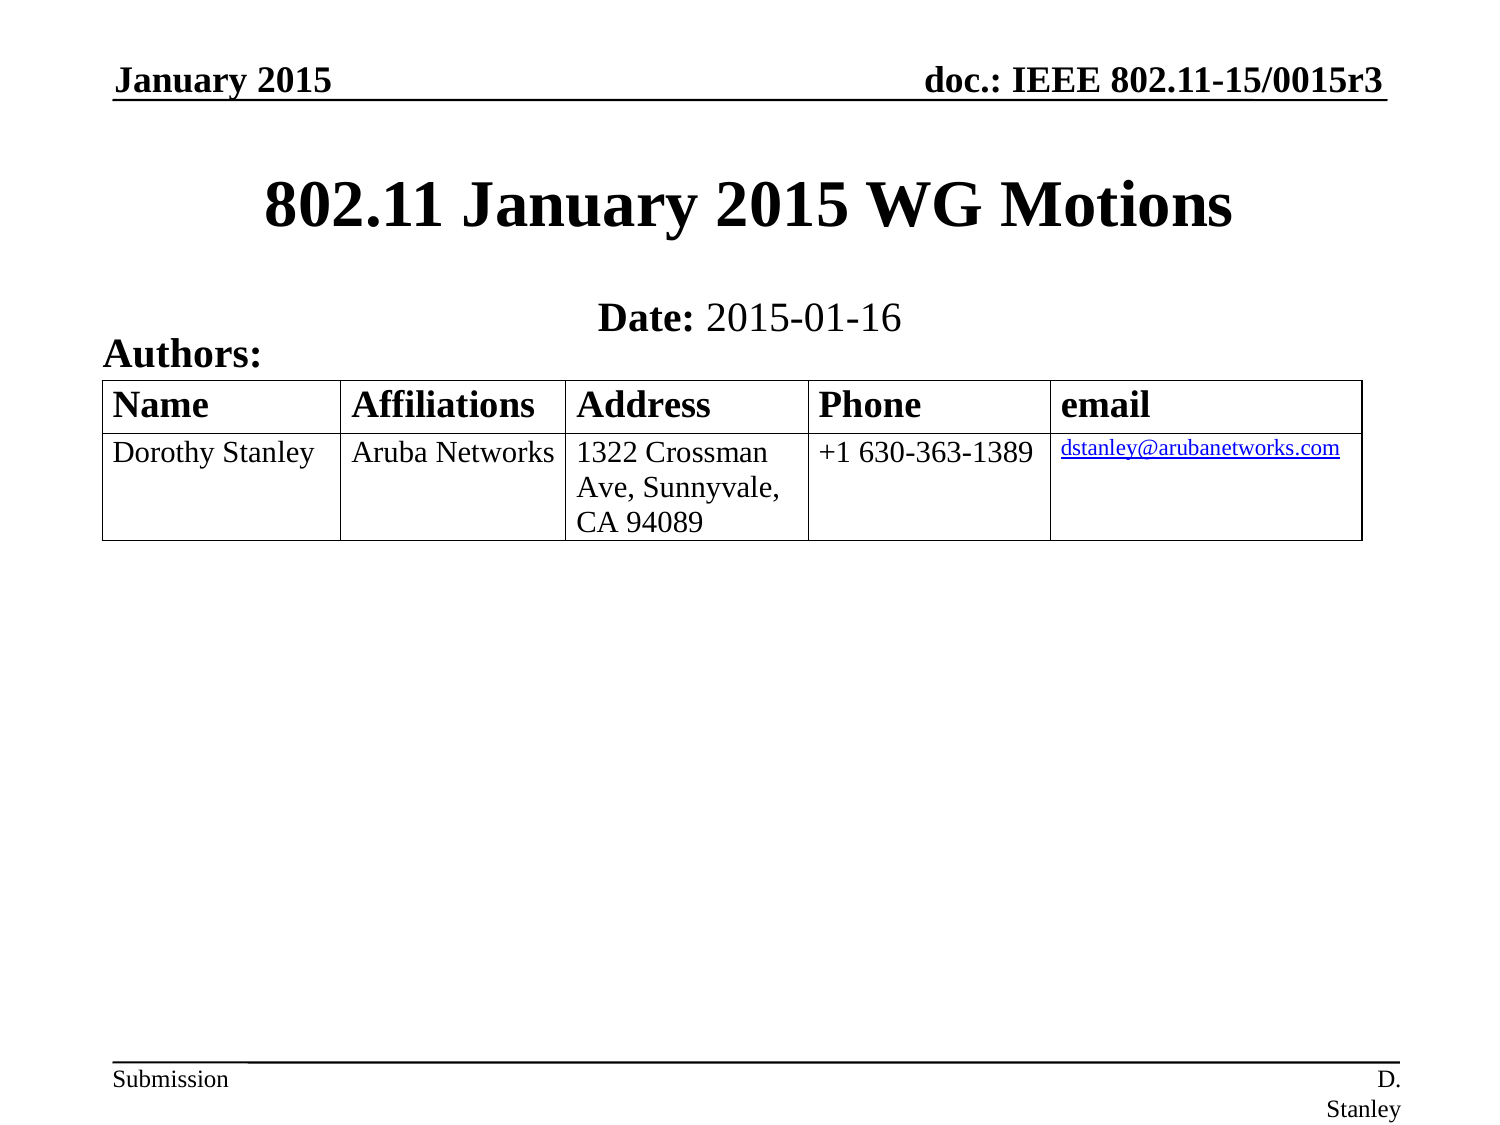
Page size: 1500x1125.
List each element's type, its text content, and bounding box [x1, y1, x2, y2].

footer D. Stanley Aruba Networks [1324, 1061, 1402, 1093]
list Date: 2015-01-16 [112, 287, 1388, 350]
text_box Authors: [87, 318, 325, 379]
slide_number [114, 54, 374, 101]
title 802.11 January 2015 WG Motions [112, 112, 1388, 287]
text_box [87, 380, 1382, 806]
